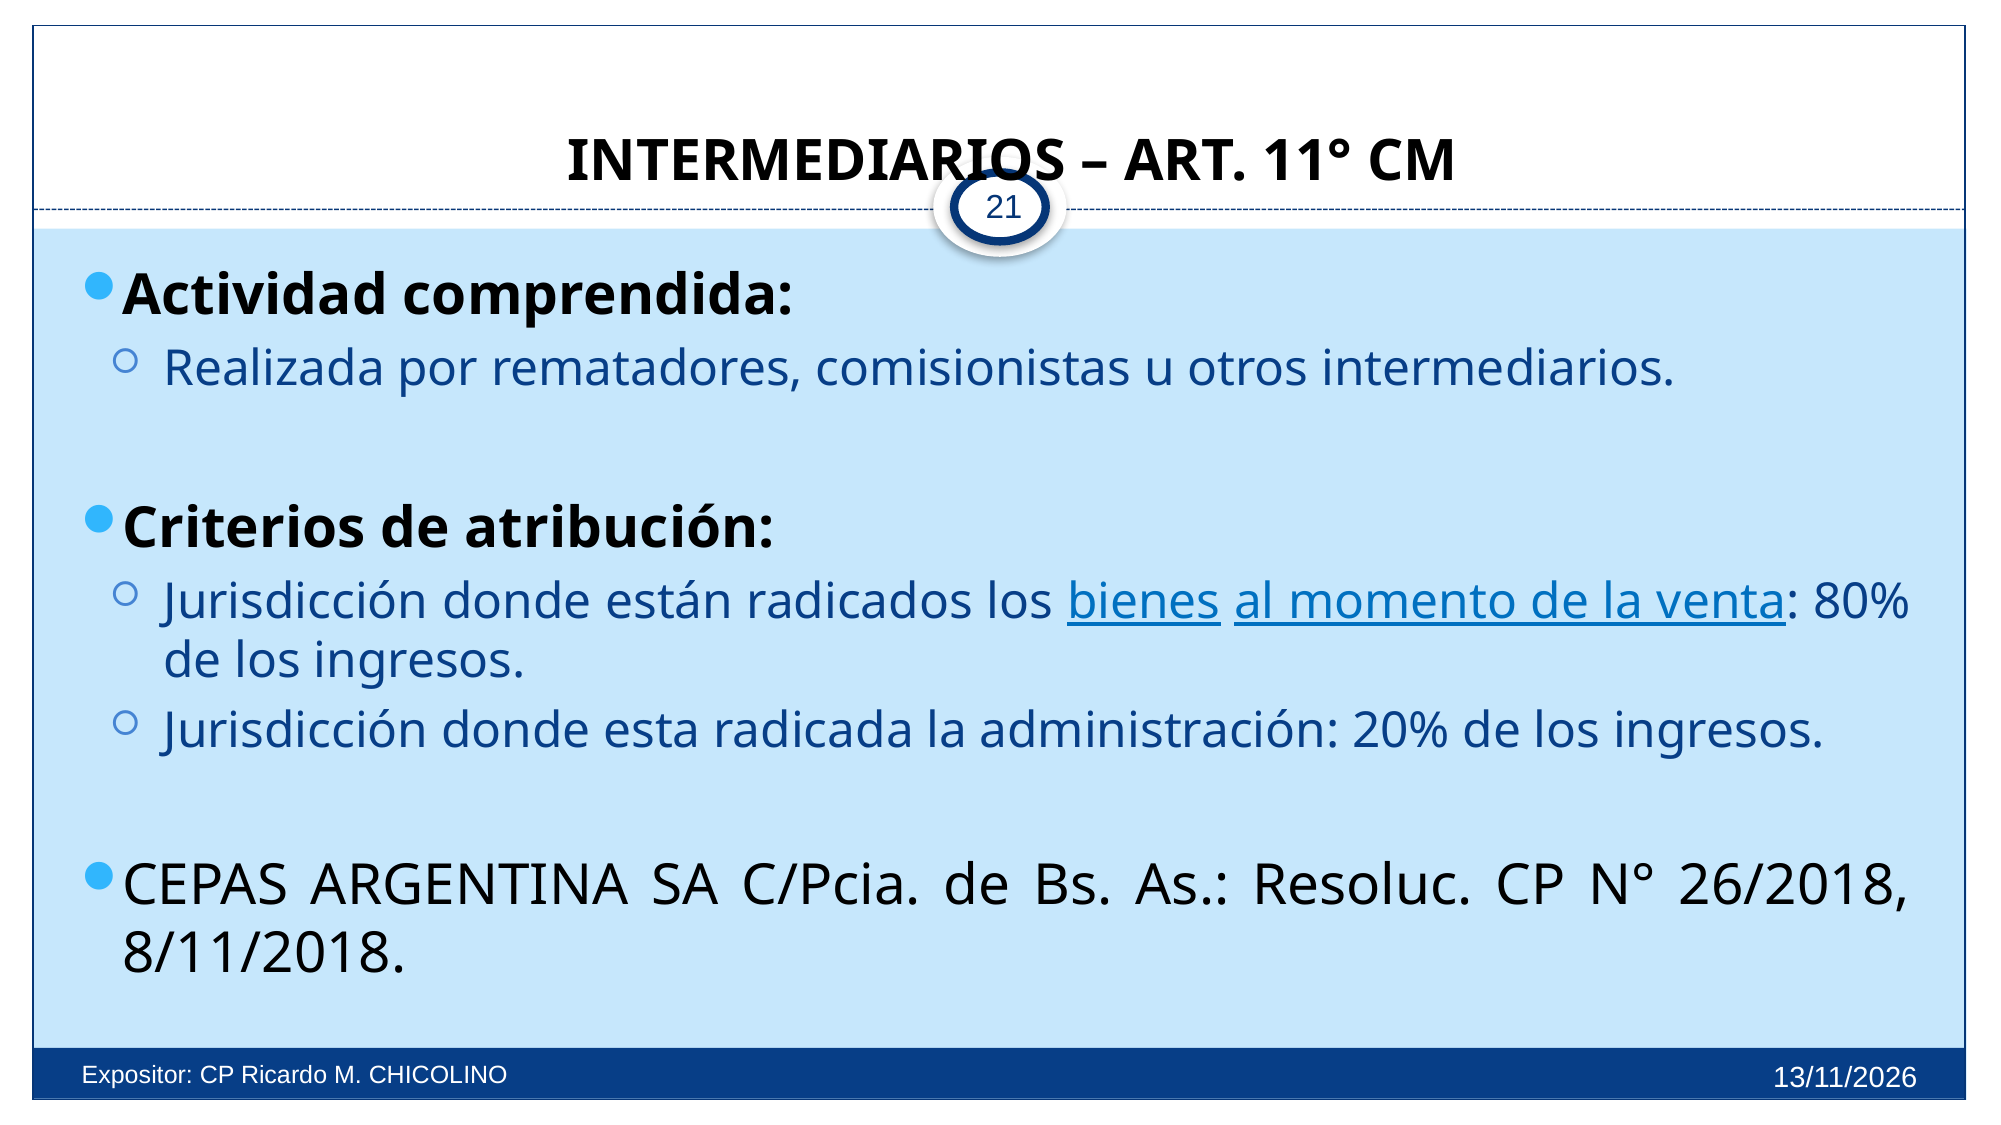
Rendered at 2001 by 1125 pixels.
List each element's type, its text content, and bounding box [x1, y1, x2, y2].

footer Expositor: CP Ricardo M. CHICOLINO [66, 1051, 850, 1112]
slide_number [1266, 1050, 1933, 1111]
title INTERMEDIARIOS – ART. 11° CM [329, 115, 1697, 200]
slide_number 21 [954, 168, 1055, 241]
list Actividad comprendida: Realizada por rematadores, comisionistas u otros intermediarios. Criterios de atribución: Jurisdicción donde están radicados los bienes al momento de la venta: 80% de los ingresos. Jurisdicción donde esta radicada la administración: 20% de los ingresos. CEPAS ARGENTINA SA C/Pcia. de Bs. As.: Resoluc. CP N° 26/2018, 8/11/2018. [66, 250, 1926, 1001]
